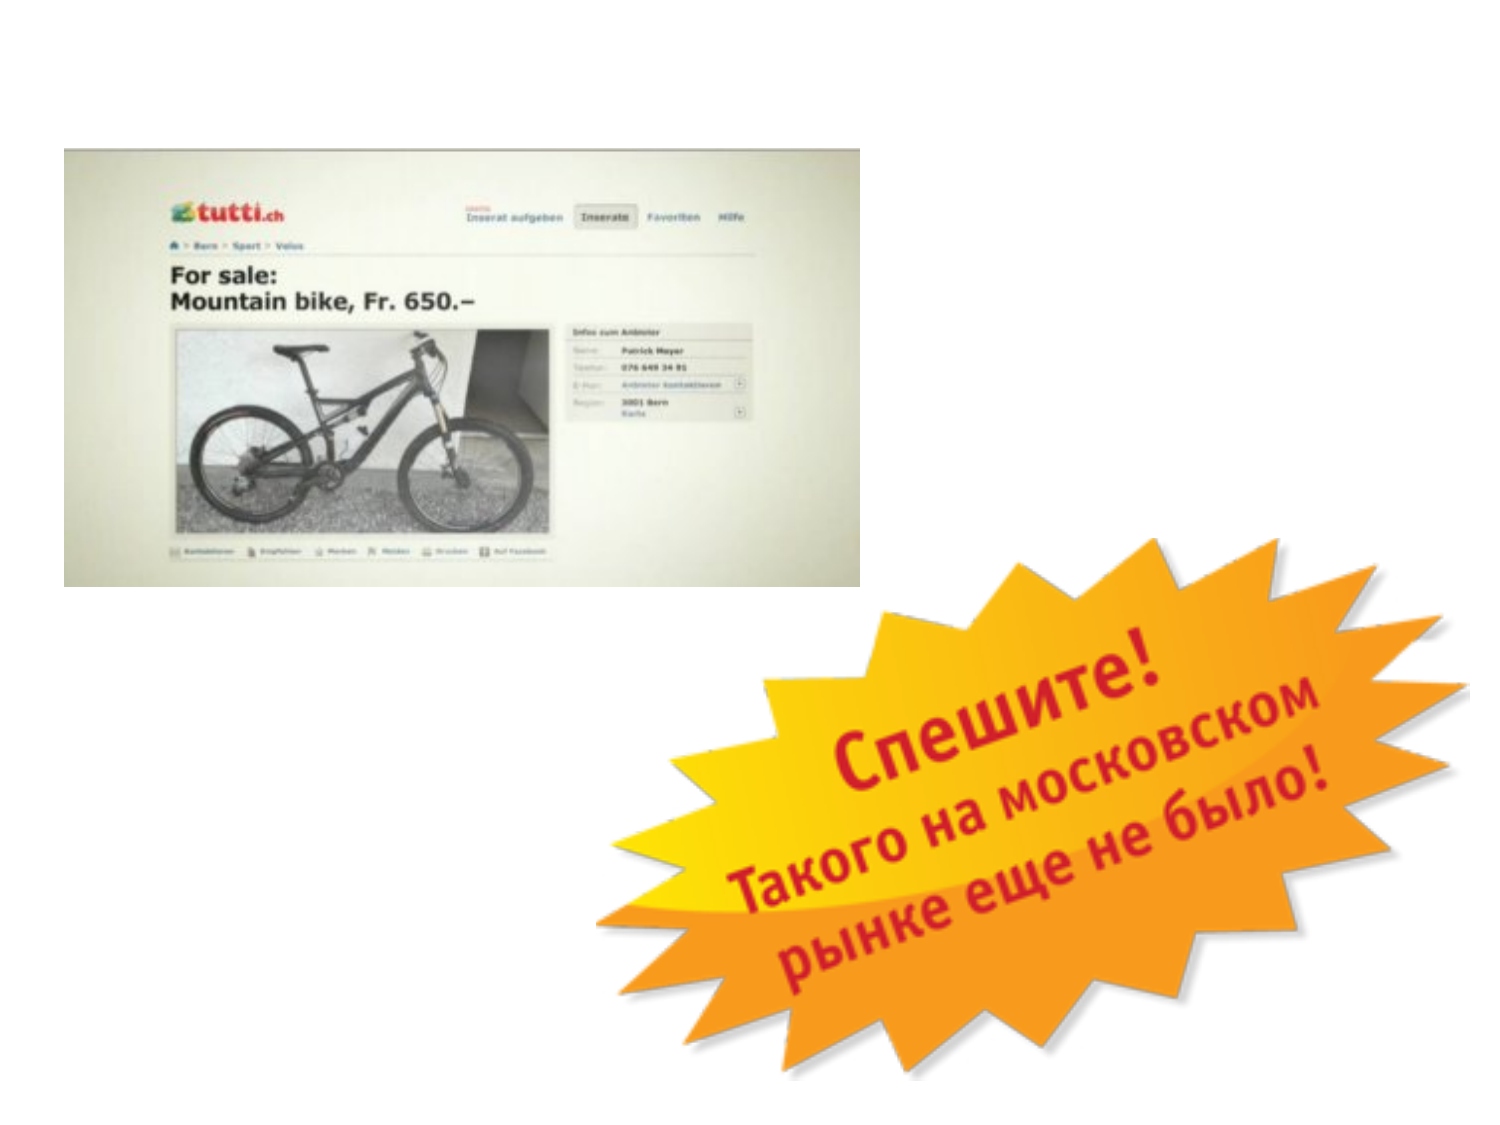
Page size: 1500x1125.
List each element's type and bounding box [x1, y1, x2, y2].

picture [64, 148, 1470, 1081]
